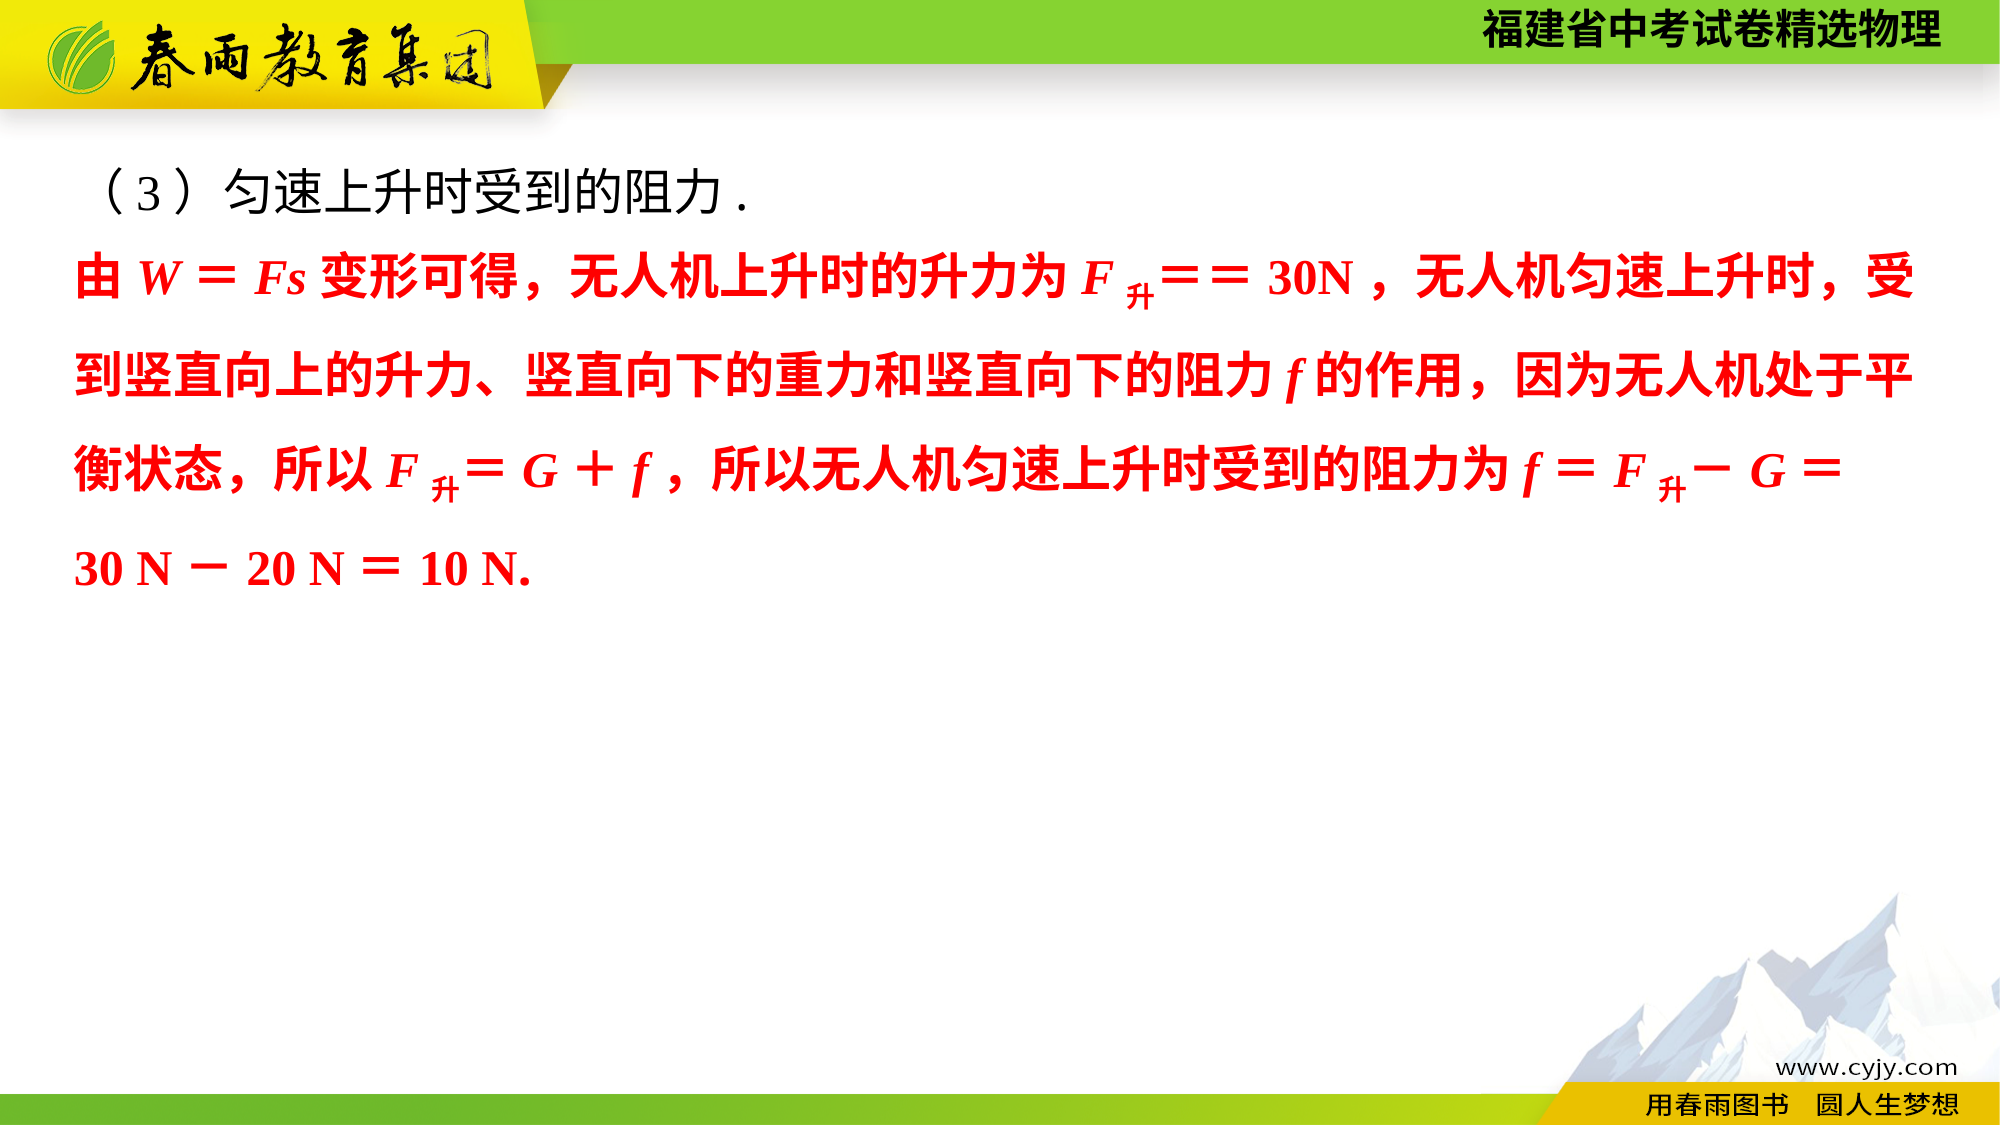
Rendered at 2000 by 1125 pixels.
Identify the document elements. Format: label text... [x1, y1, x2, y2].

list （3）匀速上升时受到的阻力. [59, 122, 1944, 217]
picture [0, 0, 2000, 1125]
